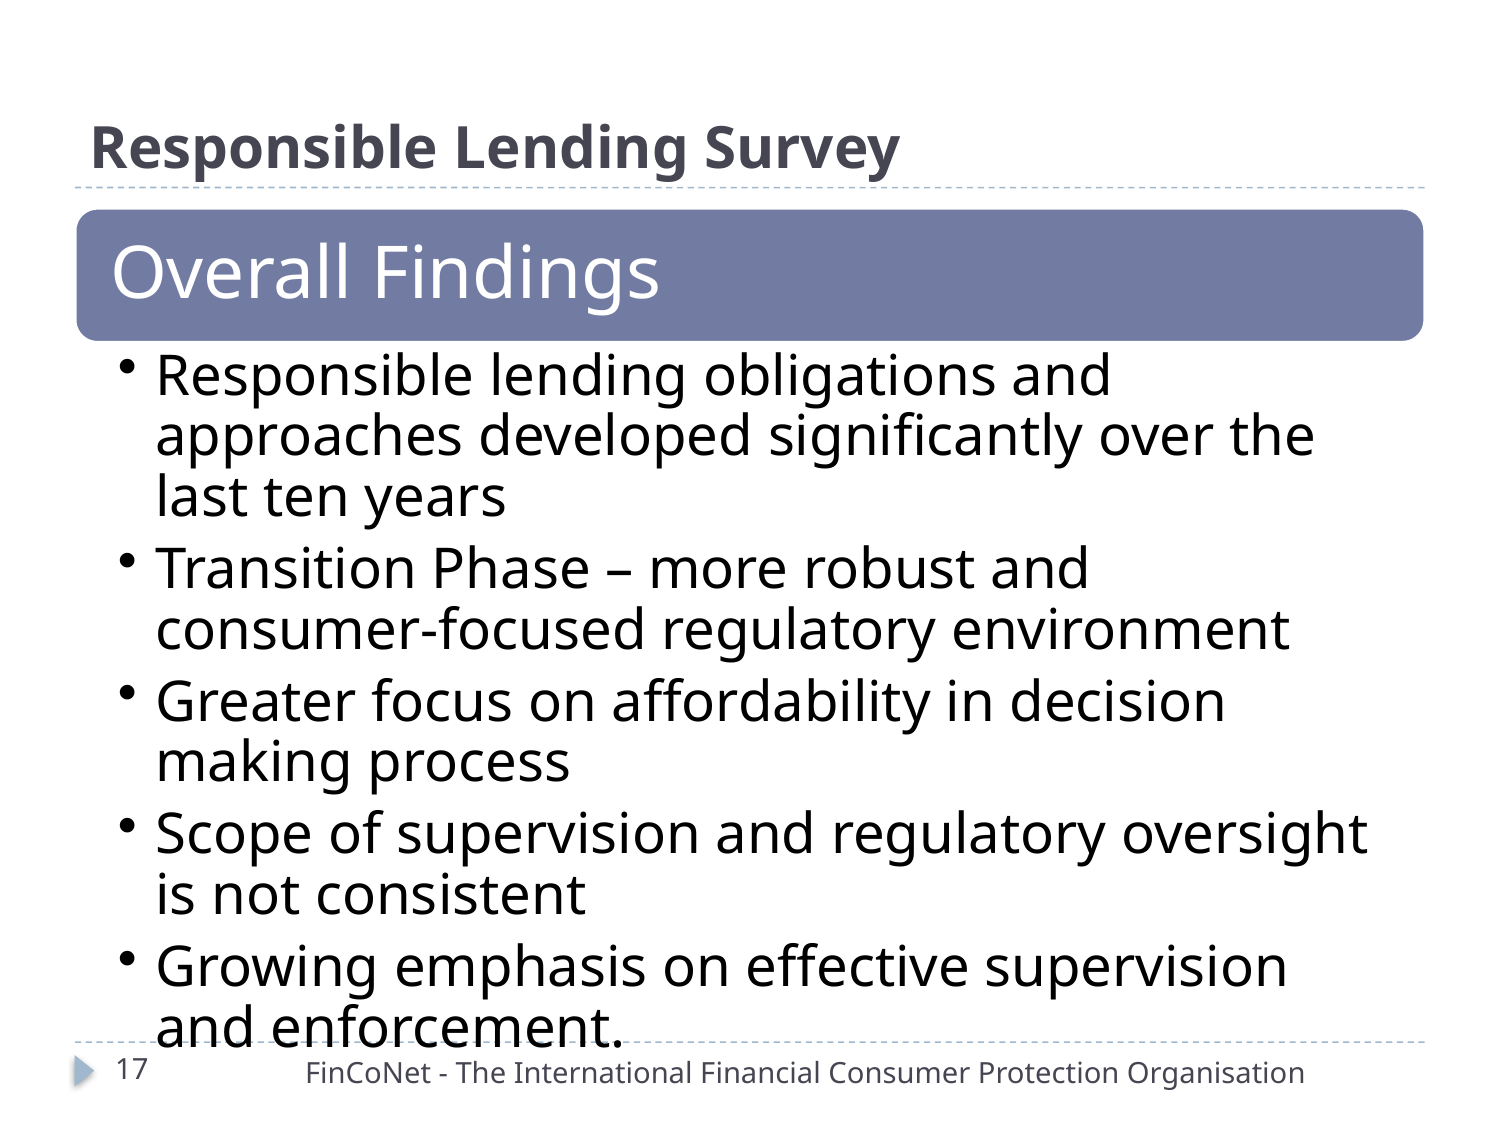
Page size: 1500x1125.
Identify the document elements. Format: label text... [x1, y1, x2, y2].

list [74, 199, 1426, 1011]
title Responsible Lending Survey [75, 24, 1425, 188]
slide_number 17 [100, 1042, 426, 1103]
footer FinCoNet - The International Financial Consumer Protection Organisation [123, 1046, 1329, 1107]
